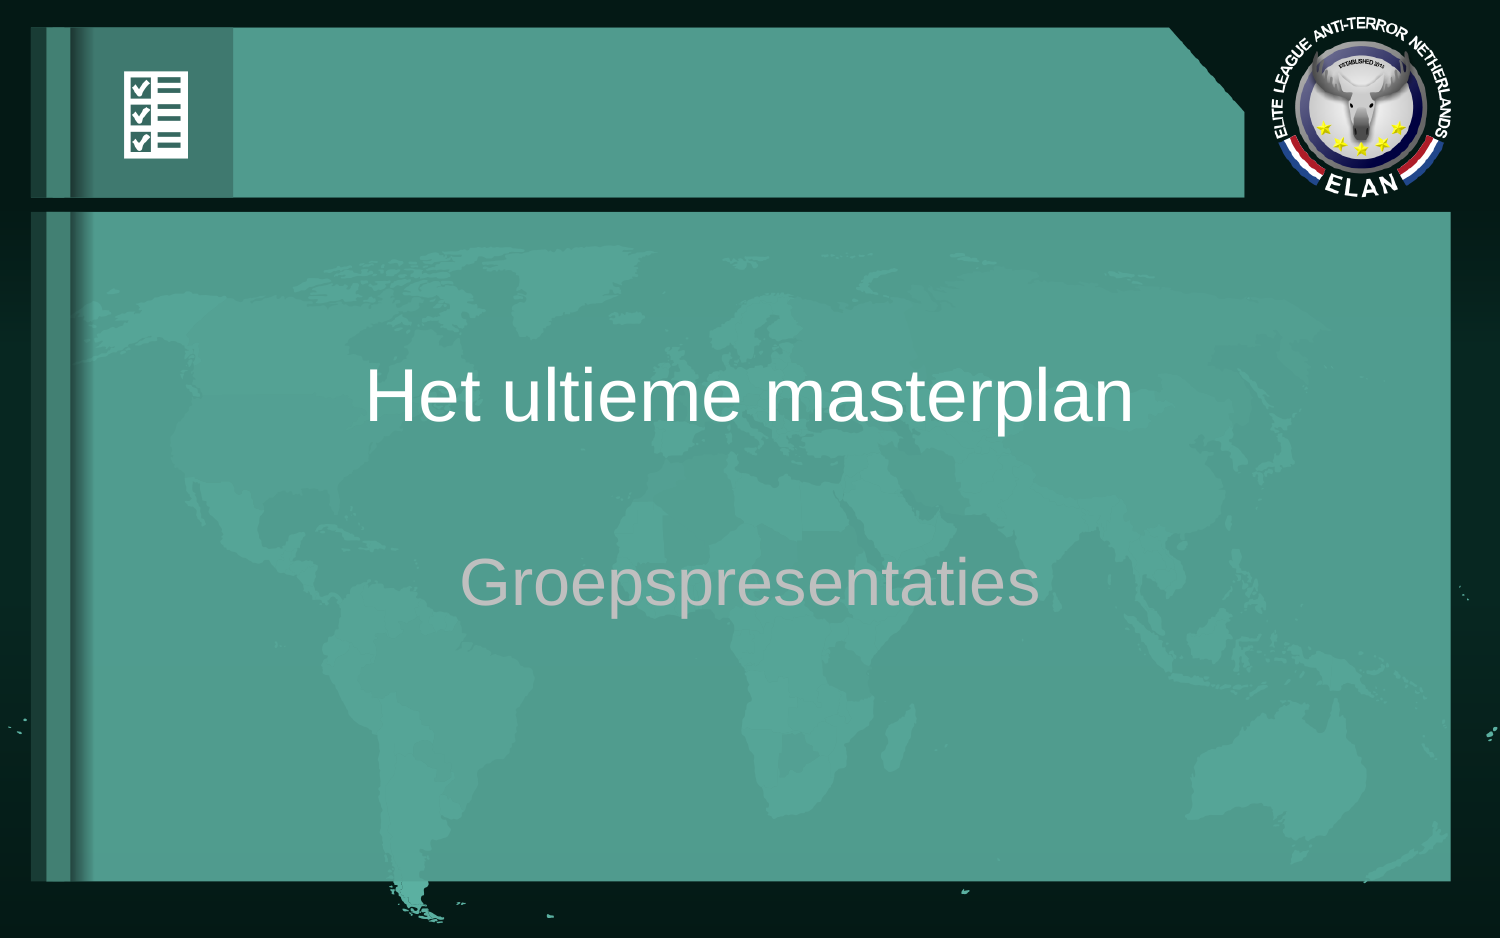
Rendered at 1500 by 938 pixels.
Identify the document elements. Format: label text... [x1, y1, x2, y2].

subtitle Groepspresentaties [225, 531, 1275, 771]
title Het ultieme masterplan [112, 291, 1388, 493]
picture [0, 0, 1500, 938]
